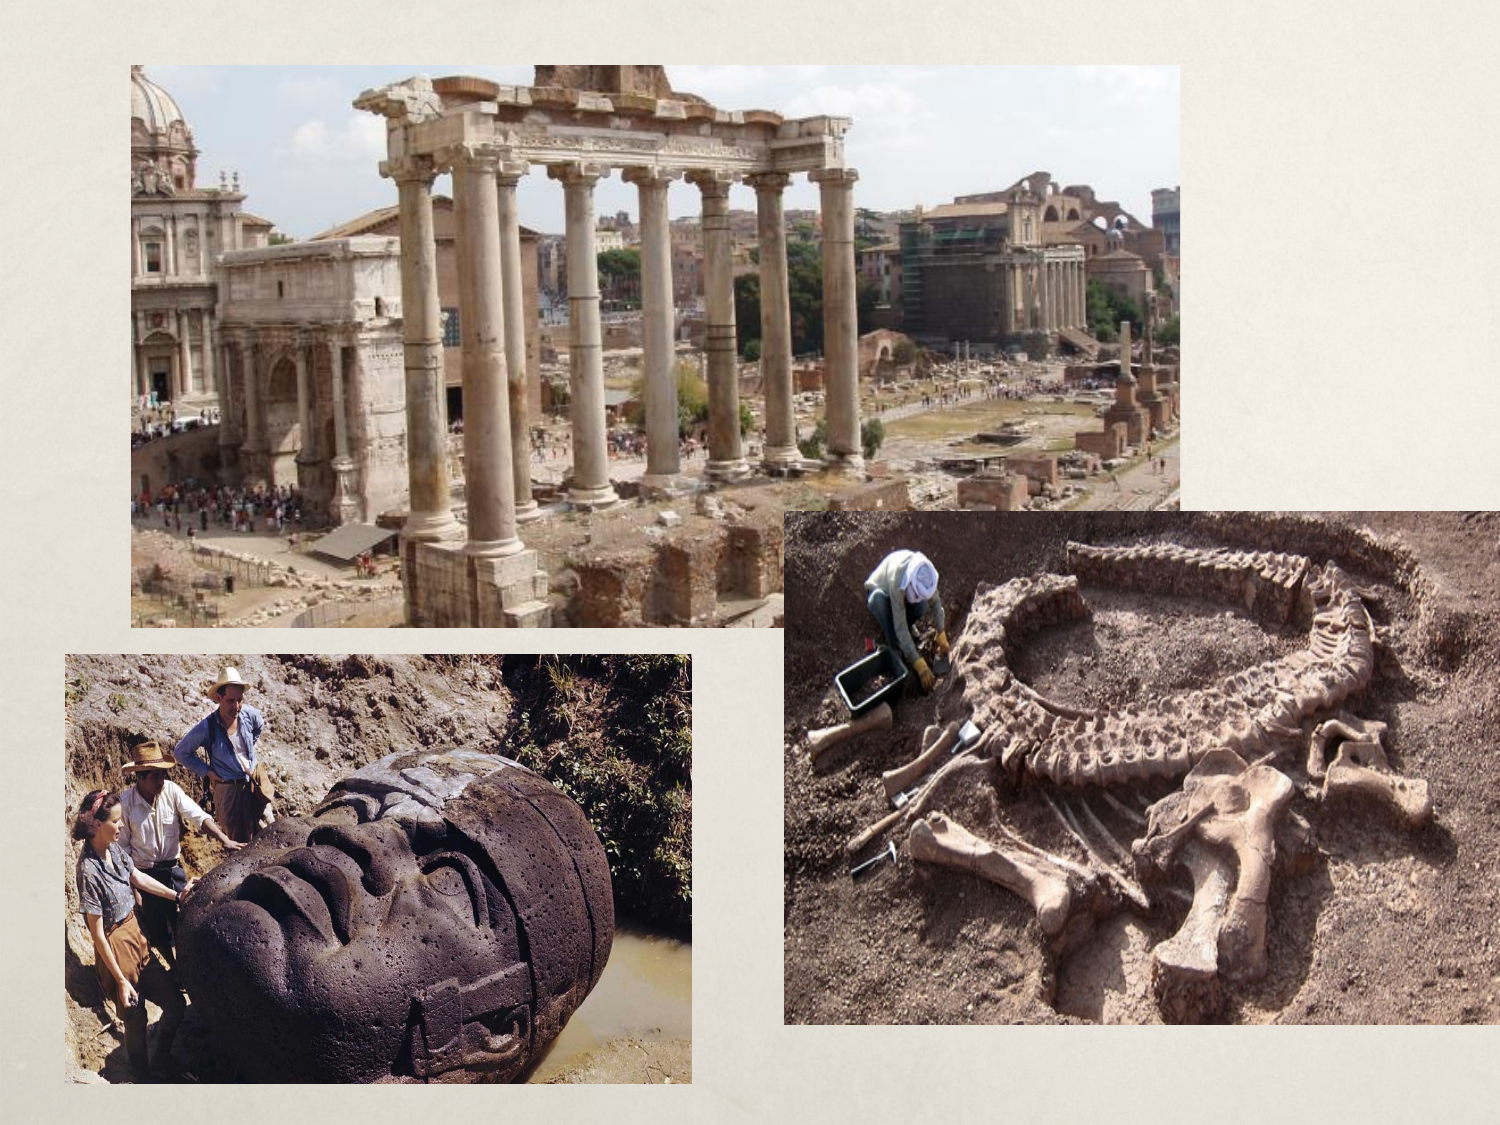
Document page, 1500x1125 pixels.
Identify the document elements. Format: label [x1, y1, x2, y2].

picture [782, 510, 1500, 1027]
picture [64, 652, 694, 1085]
list [129, 63, 1182, 629]
